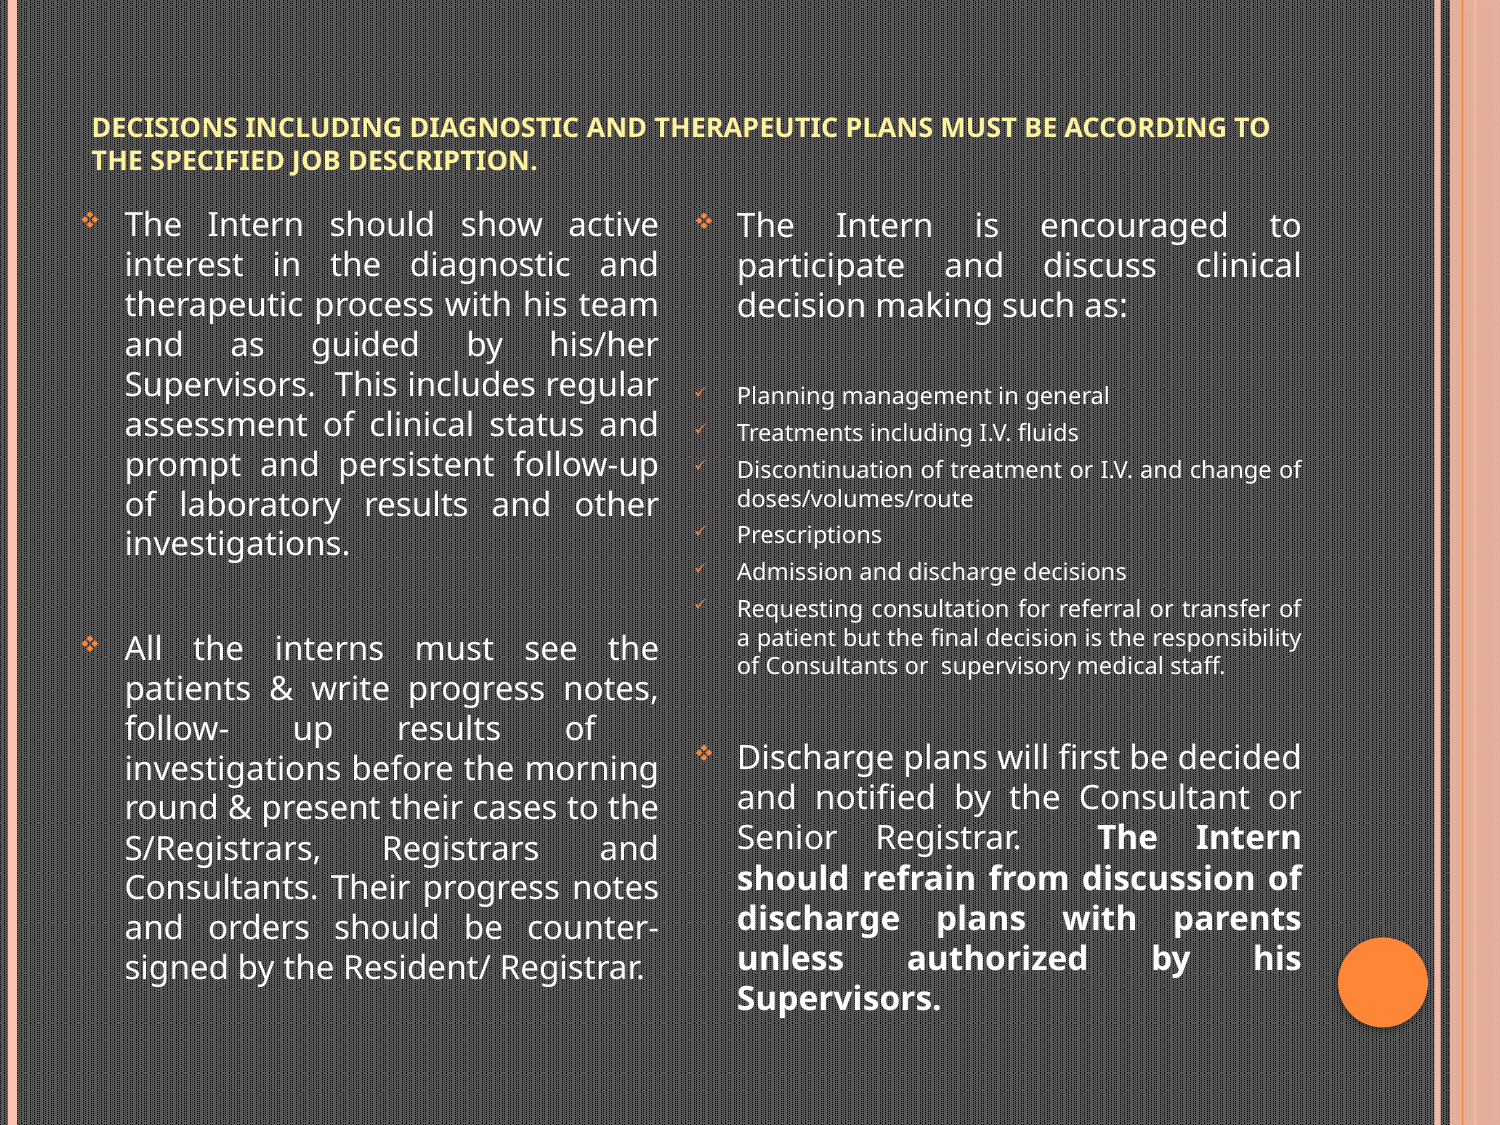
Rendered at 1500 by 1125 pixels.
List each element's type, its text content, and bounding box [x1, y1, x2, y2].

title Decisions including diagnostic and therapeutic plans must be according to the specified job description. [76, 101, 1315, 232]
list The Intern is encouraged to participate and discuss clinical decision making such as: Planning management in general Treatments including I.V. fluids Discontinuation of treatment or I.V. and change of doses/volumes/route Prescriptions Admission and discharge decisions Requesting consultation for referral or transfer of a patient but the final decision is the responsibility of Consultants or supervisory medical staff. Discharge plans will first be decided and notified by the Consultant or Senior Registrar. The Intern should refrain from discussion of discharge plans with parents unless authorized by his Supervisors. [679, 196, 1318, 1025]
list The Intern should show active interest in the diagnostic and therapeutic process with his team and as guided by his/her Supervisors. This includes regular assessment of clinical status and prompt and persistent follow-up of laboratory results and other investigations. All the interns must see the patients & write progress notes, follow- up results of investigations before the morning round & present their cases to the S/Registrars, Registrars and Consultants. Their progress notes and orders should be counter-signed by the Resident/ Registrar. [64, 196, 675, 1025]
